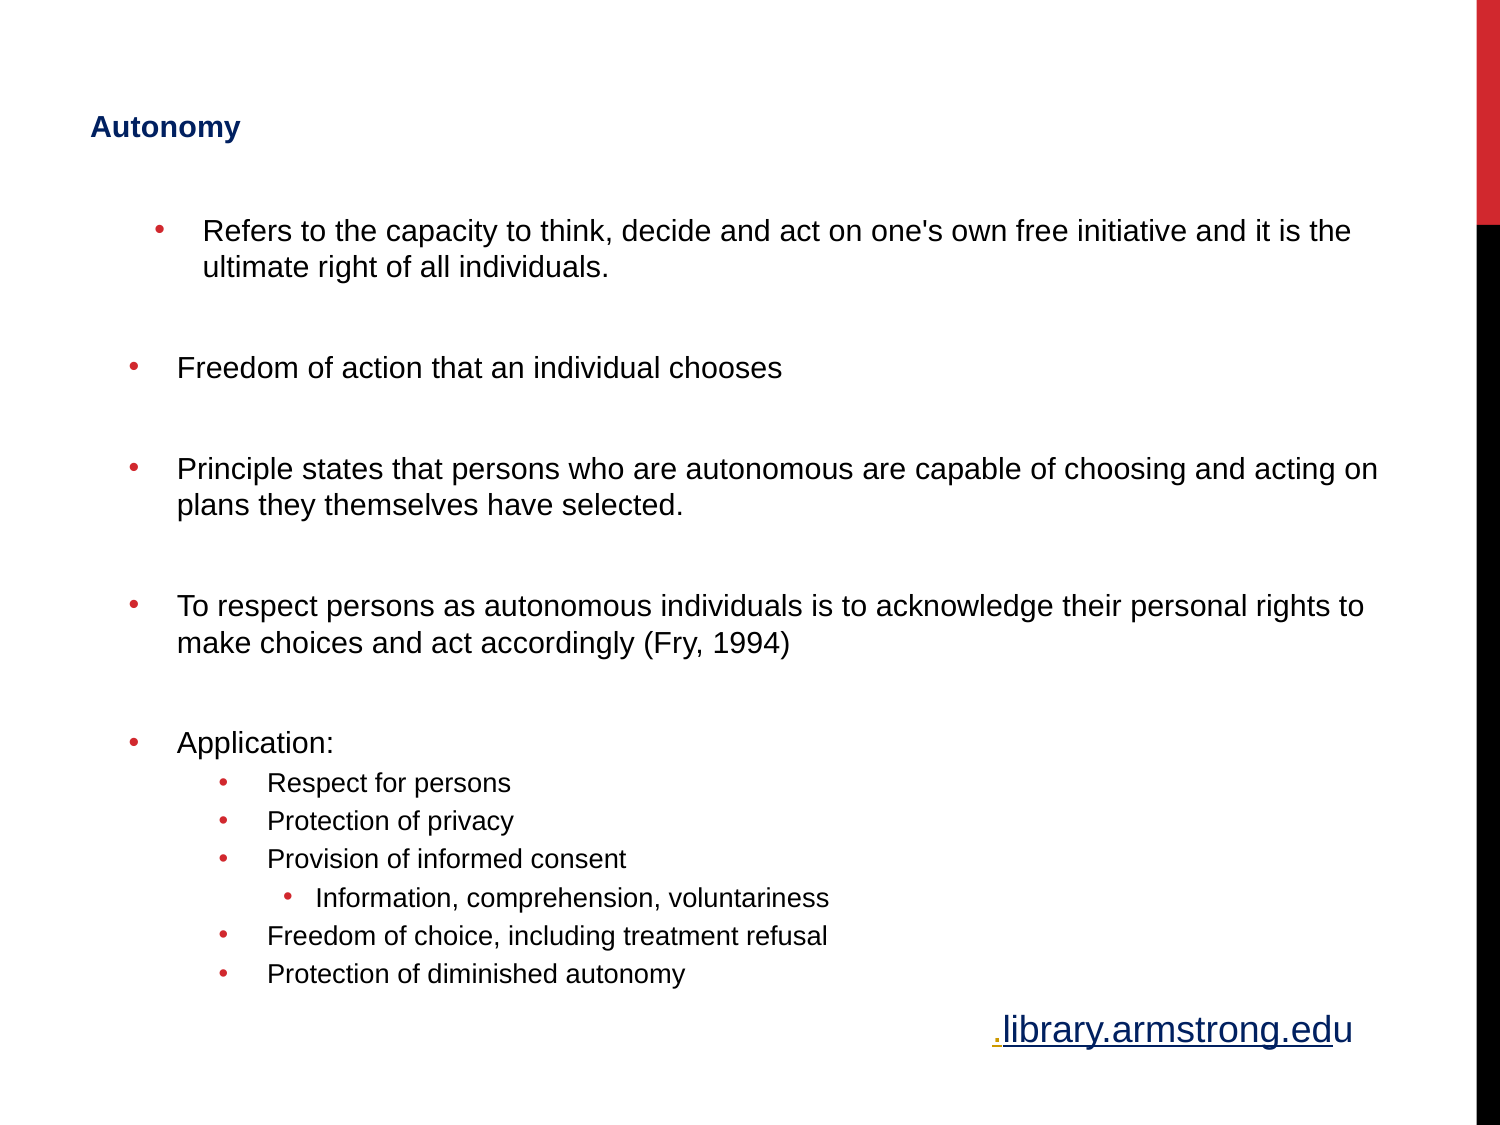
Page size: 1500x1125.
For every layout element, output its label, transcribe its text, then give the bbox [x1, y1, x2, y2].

text_box .library.armstrong.edu [977, 998, 1369, 1058]
list Autonomy Refers to the capacity to think, decide and act on one's own free initiative and it is the ultimate right of all individuals. Freedom of action that an individual chooses Principle states that persons who are autonomous are capable of choosing and acting on plans they themselves have selected. To respect persons as autonomous individuals is to acknowledge their personal rights to make choices and act accordingly (Fry, 1994) Application: Respect for persons Protection of privacy Provision of informed consent Information, comprehension, voluntariness Freedom of choice, including treatment refusal Protection of diminished autonomy [75, 99, 1425, 1005]
